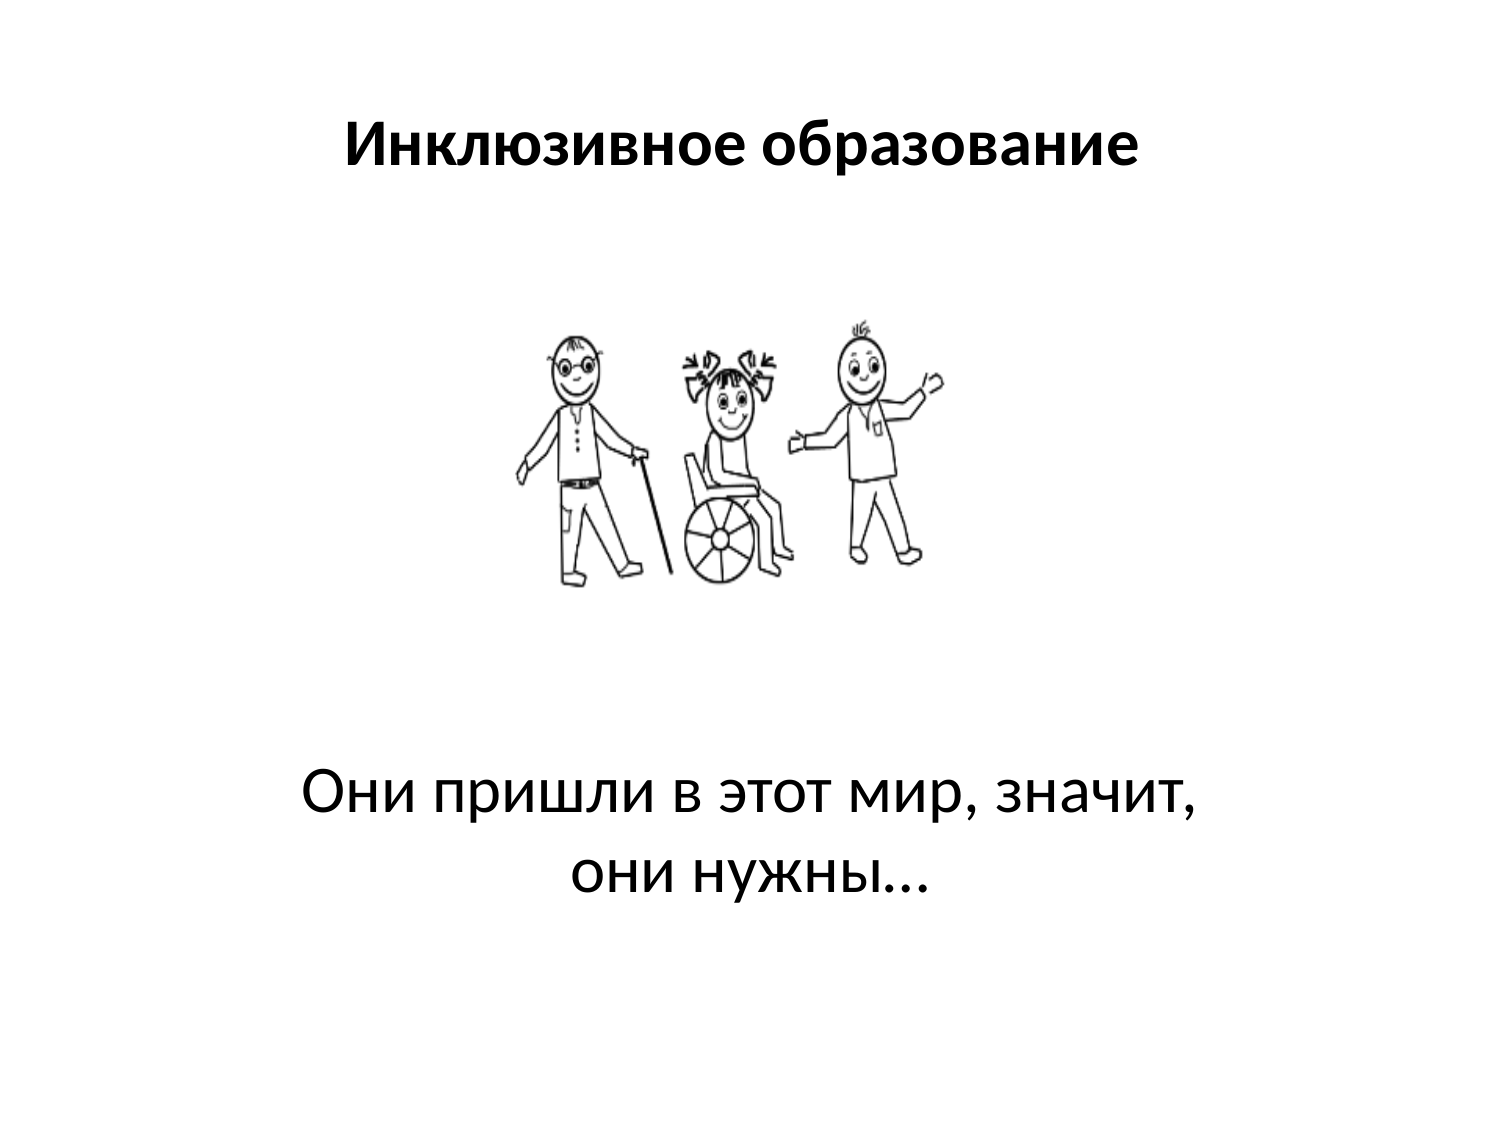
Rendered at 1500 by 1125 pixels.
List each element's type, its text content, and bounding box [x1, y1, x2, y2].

text_box Они пришли в этот мир, значит, они нужны… [257, 738, 1243, 913]
title Инклюзивное образование [75, 45, 1425, 233]
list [503, 304, 958, 610]
